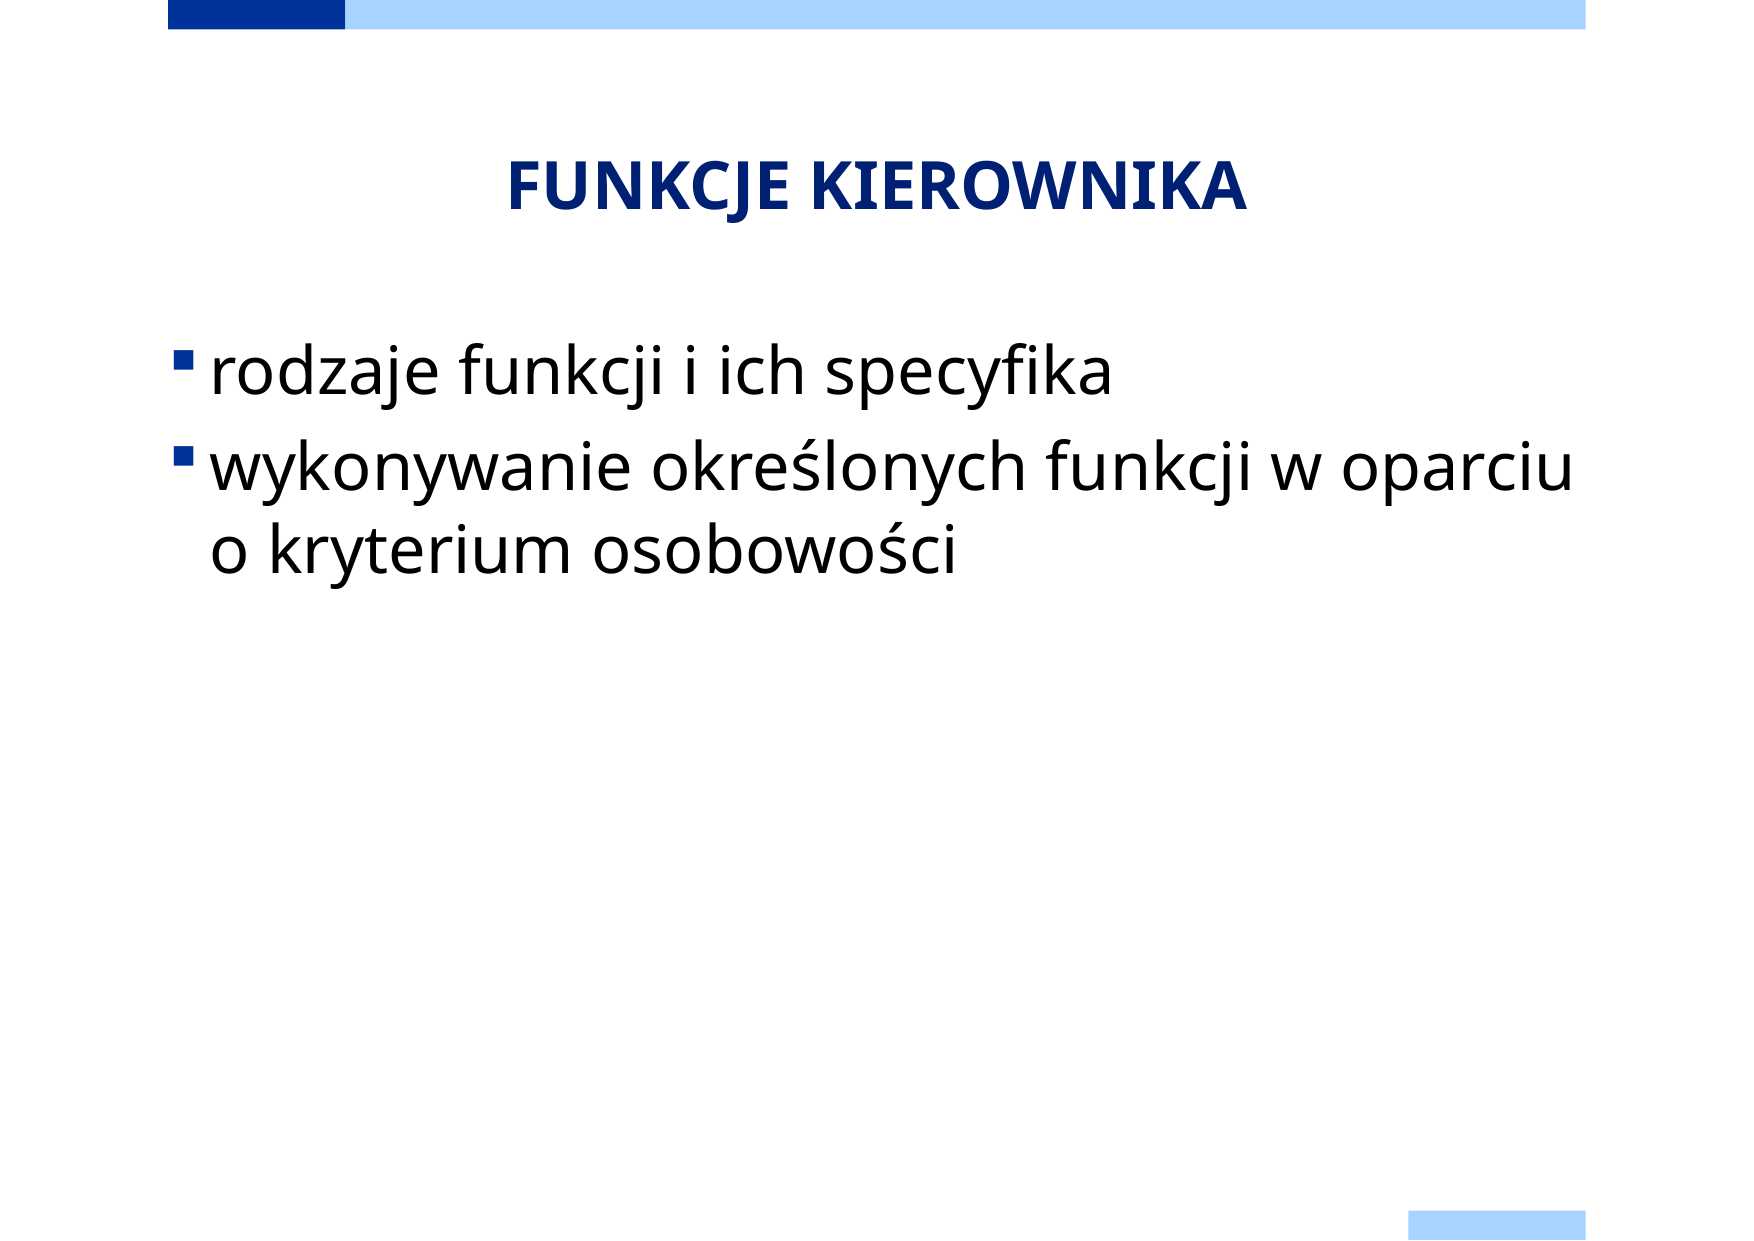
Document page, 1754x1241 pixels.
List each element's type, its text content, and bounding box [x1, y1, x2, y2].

list rodzaje funkcji i ich specyfika wykonywanie określonych funkcji w oparciu o kryterium osobowości [168, 324, 1586, 1093]
title FUNKCJE KIEROWNIKA [168, 147, 1586, 324]
